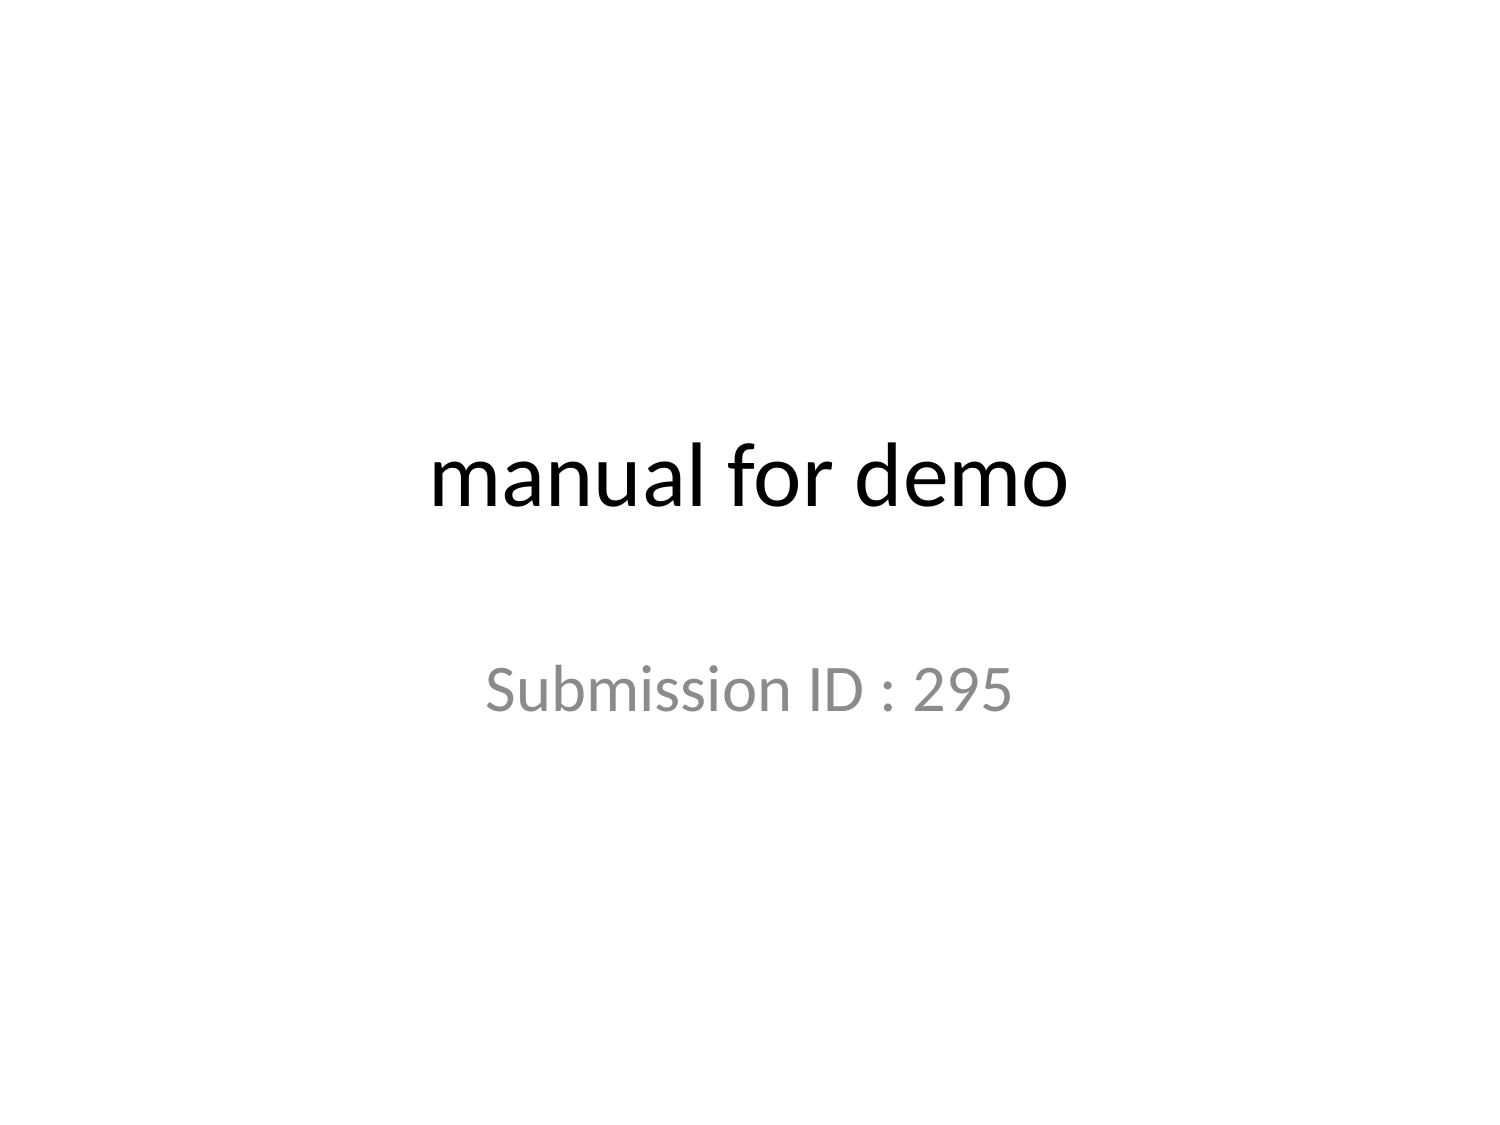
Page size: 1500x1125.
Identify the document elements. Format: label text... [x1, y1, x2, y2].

subtitle Submission ID : 295 [225, 637, 1275, 925]
title manual for demo [112, 349, 1388, 591]
